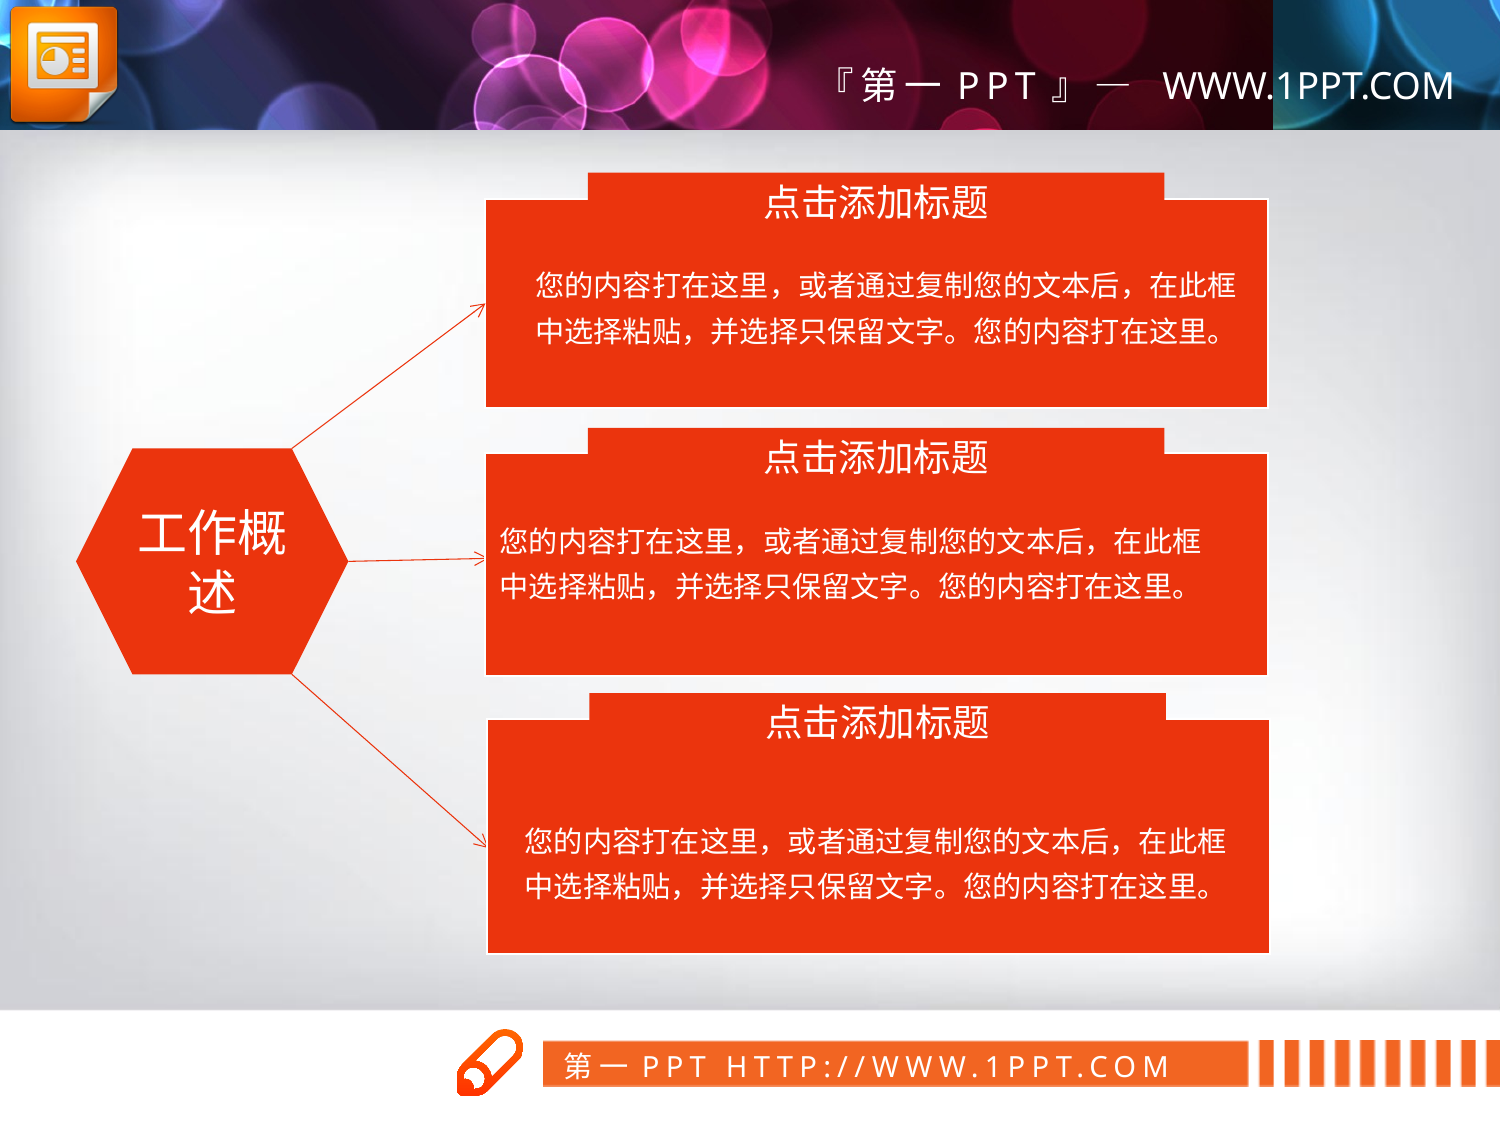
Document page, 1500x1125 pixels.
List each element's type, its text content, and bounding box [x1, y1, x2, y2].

text_box 您的内容打在这里，或者通过复制您的文本后，在此框中选择粘贴，并选择只保留文字。您的内容打在这里。 [523, 251, 1269, 354]
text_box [348, 556, 489, 562]
picture [0, 0, 1500, 1012]
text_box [291, 303, 486, 449]
text_box 点击添加标题 [589, 693, 1166, 751]
text_box [486, 719, 1270, 954]
text_box 您的内容打在这里，或者通过复制您的文本后，在此框中选择粘贴，并选择只保留文字。您的内容打在这里。 [488, 507, 1233, 610]
text_box 您的内容打在这里，或者通过复制您的文本后，在此框中选择粘贴，并选择只保留文字。您的内容打在这里。 [513, 807, 1258, 910]
text_box [485, 453, 1269, 676]
text_box 点击添加标题 [587, 427, 1165, 485]
text_box 点击添加标题 [587, 172, 1165, 230]
text_box 工作概述 [75, 448, 346, 675]
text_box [291, 674, 489, 849]
text_box [485, 198, 1269, 408]
picture [543, 1040, 1500, 1087]
